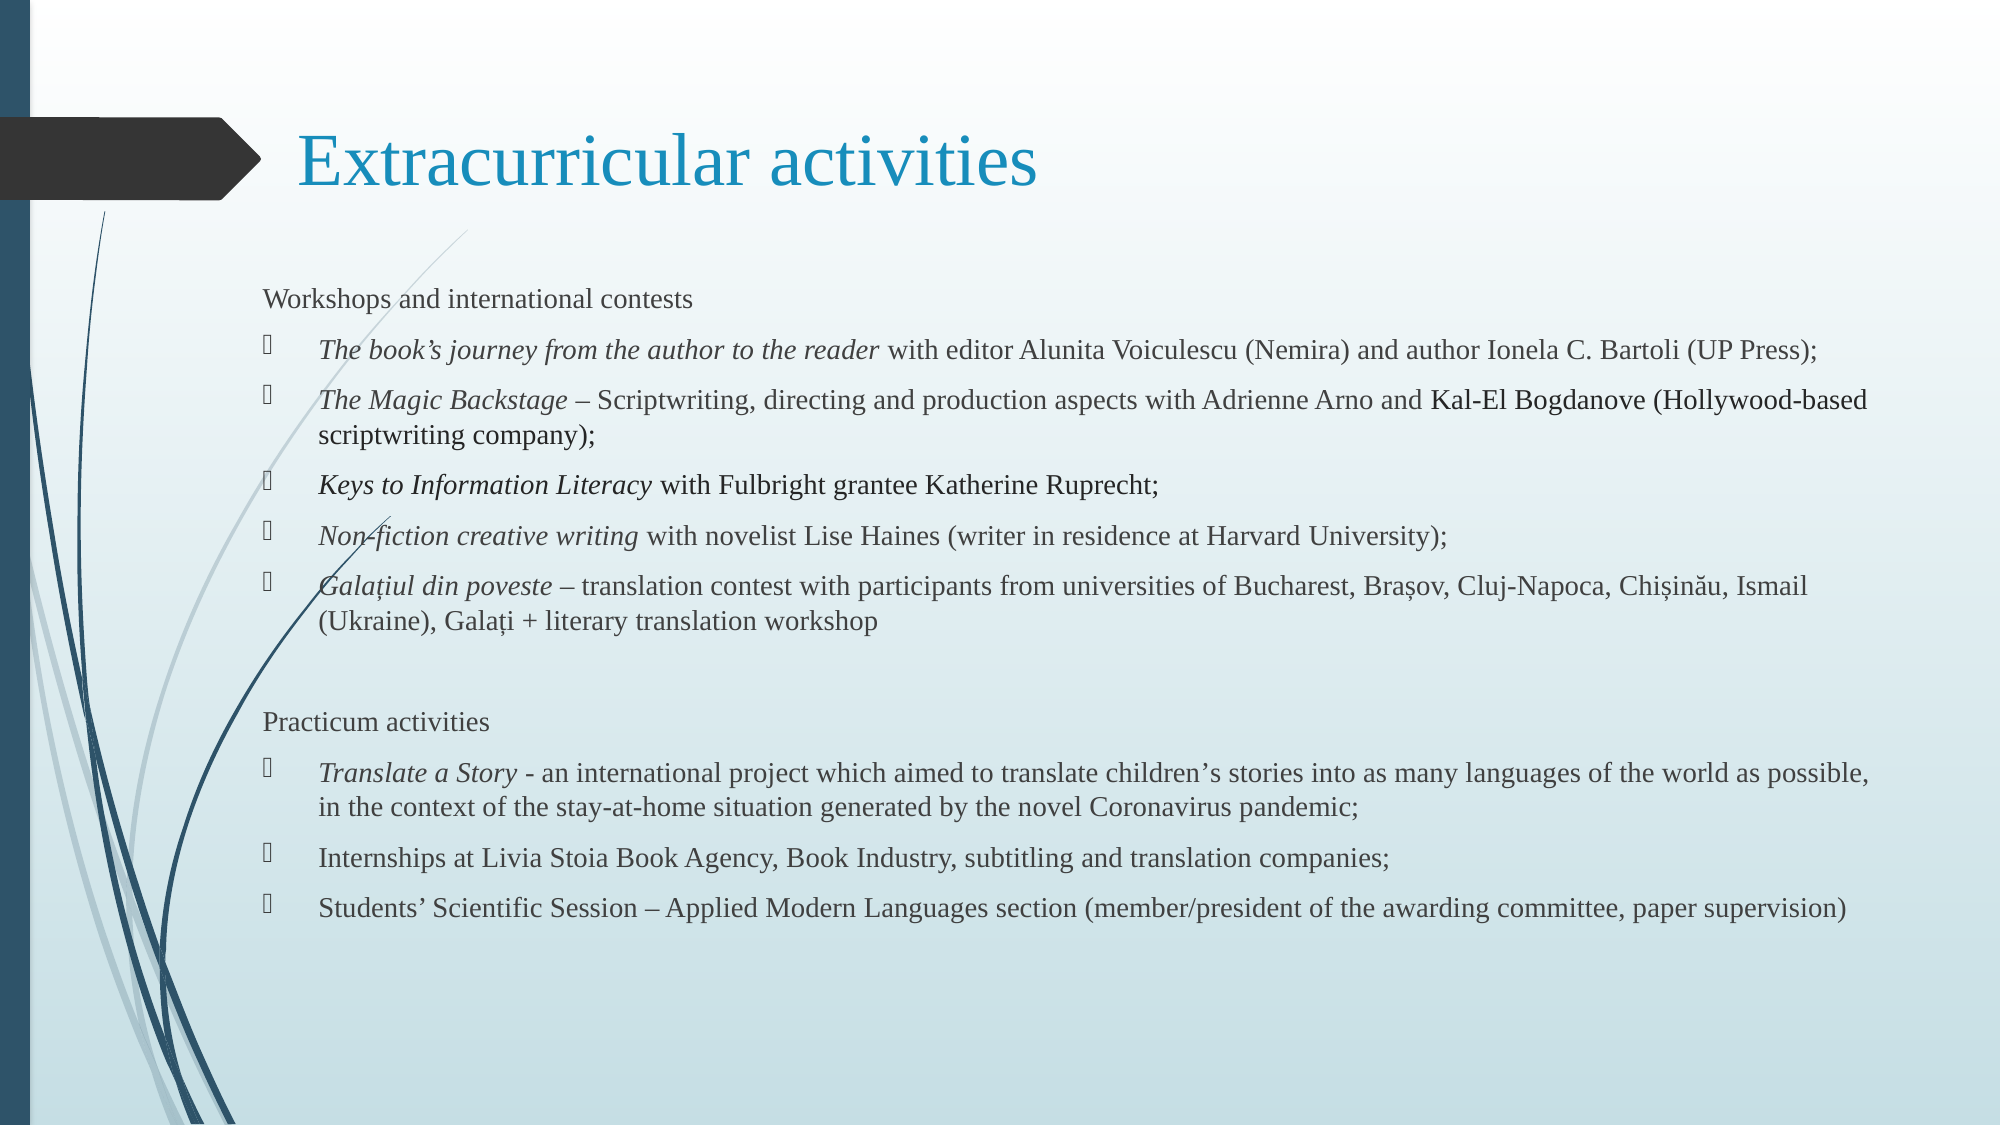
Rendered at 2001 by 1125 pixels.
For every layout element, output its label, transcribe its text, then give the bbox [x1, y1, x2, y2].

title Extracurricular activities [282, 102, 1888, 226]
list Workshops and international contests The book’s journey from the author to the reader with editor Alunita Voiculescu (Nemira) and author Ionela C. Bartoli (UP Press); The Magic Backstage – Scriptwriting, directing and production aspects with Adrienne Arno and Kal-El Bogdanove (Hollywood-based scriptwriting company); Keys to Information Literacy with Fulbright grantee Katherine Ruprecht; Non-fiction creative writing with novelist Lise Haines (writer in residence at Harvard University); Galațiul din poveste – translation contest with participants from universities of Bucharest, Brașov, Cluj-Napoca, Chișinău, Ismail (Ukraine), Galați + literary translation workshop Practicum activities Translate a Story - an international project which aimed to translate children’s stories into as many languages of the world as possible, in the context of the stay-at-home situation generated by the novel Coronavirus pandemic; Internships at Livia Stoia Book Agency, Book Industry, subtitling and translation companies; Students’ Scientific Session – Applied Modern Languages section (member/president of the awarding committee, paper supervision) [247, 272, 1888, 970]
